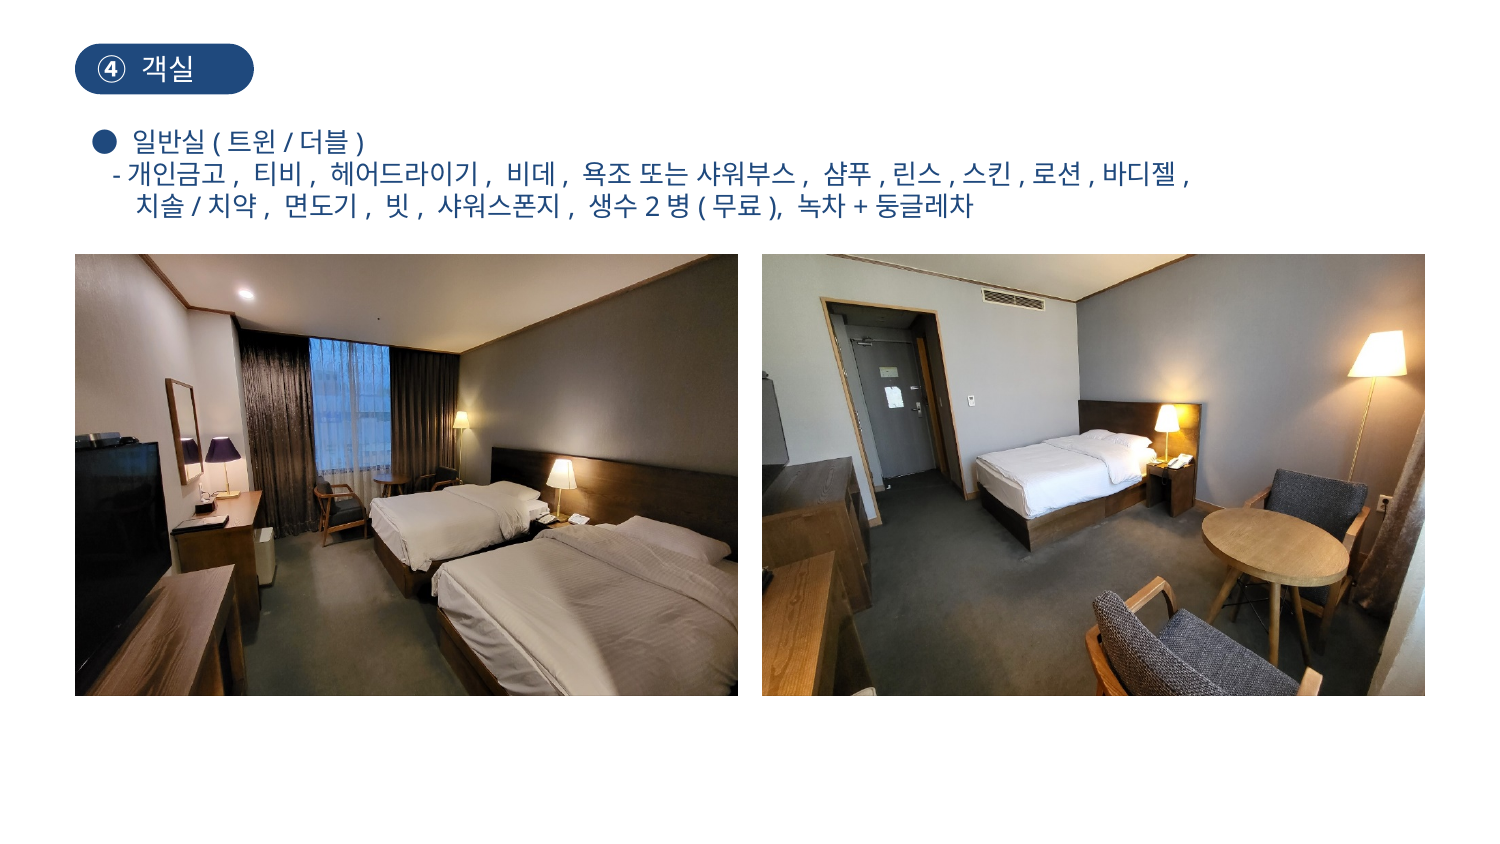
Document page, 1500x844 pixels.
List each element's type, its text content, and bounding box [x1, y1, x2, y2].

text_box ● 일반실(트윈/더블) -개인금고, 티비, 헤어드라이기, 비데, 욕조 또는 샤워부스, 샴푸,린스,스킨,로션,바디젤, 치솔/치약, 면도기, 빗, 샤워스폰지, 생수2병(무료), 녹차+둥글레차 [76, 117, 1205, 230]
text_box ④ 객실 [72, 41, 256, 97]
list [762, 254, 1426, 697]
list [74, 254, 738, 697]
